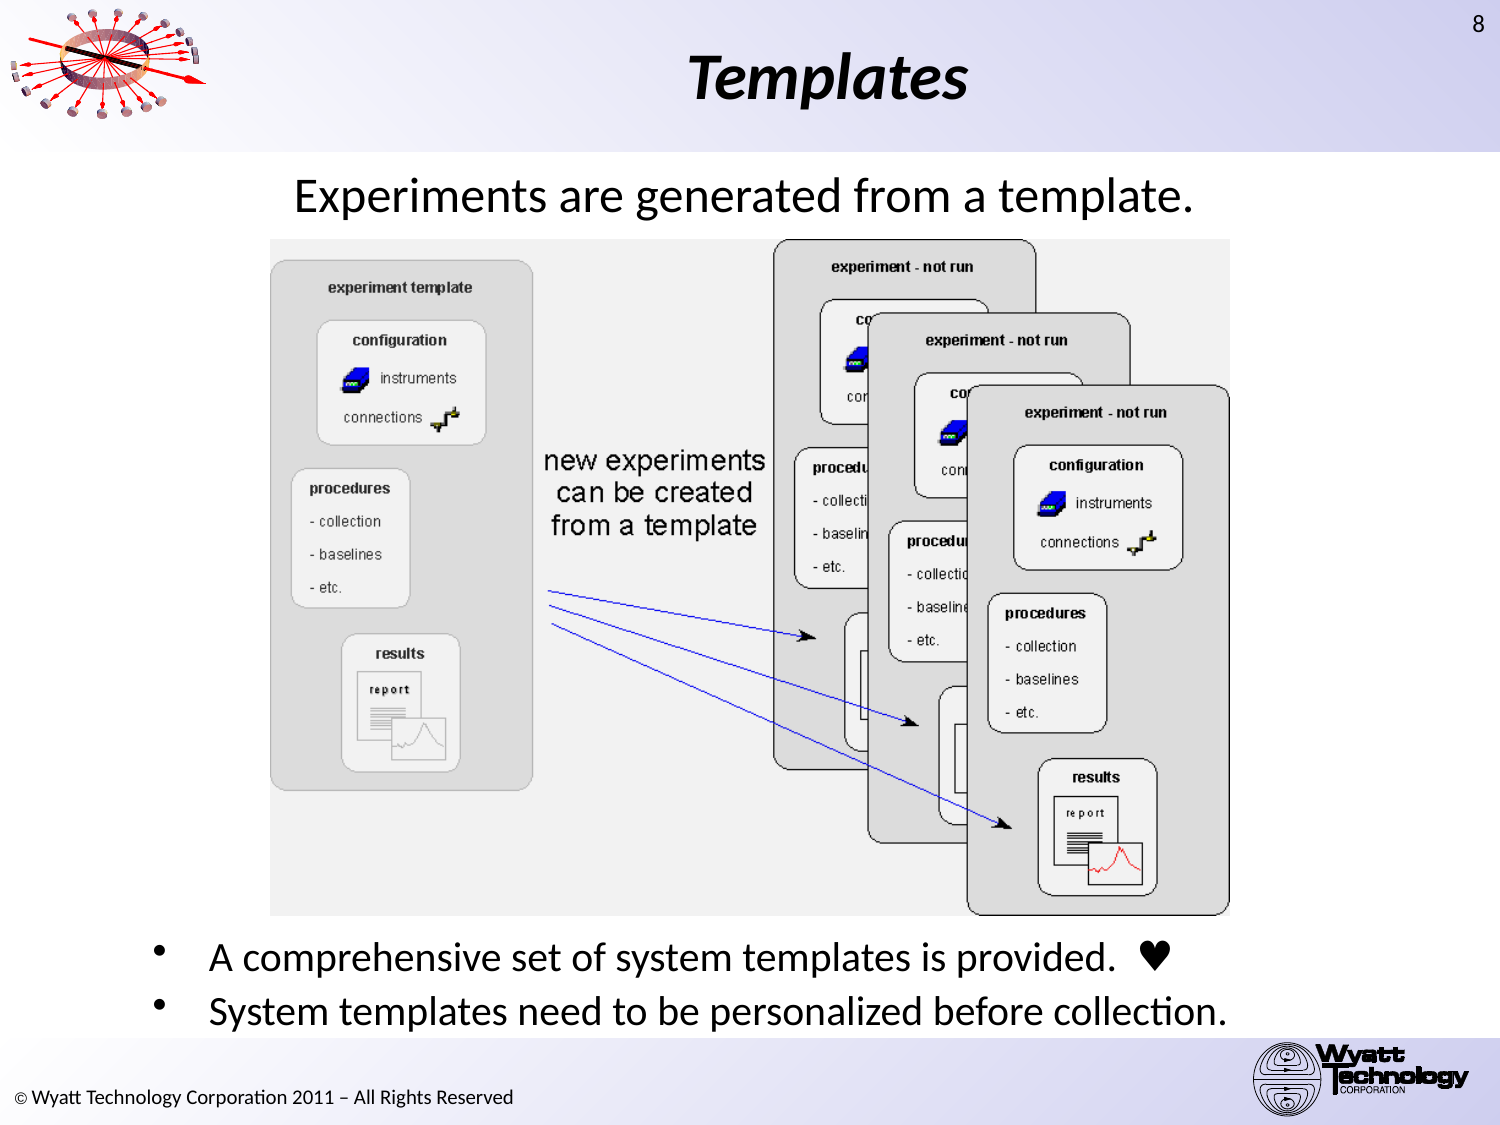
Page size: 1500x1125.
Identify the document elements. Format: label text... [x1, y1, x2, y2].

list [270, 239, 1230, 916]
text_box A comprehensive set of system templates is provided. ♥ System templates need to be personalized before collection. [137, 928, 1362, 1038]
title Templates [217, 25, 1438, 120]
list Experiments are generated from a template. [130, 161, 1370, 225]
